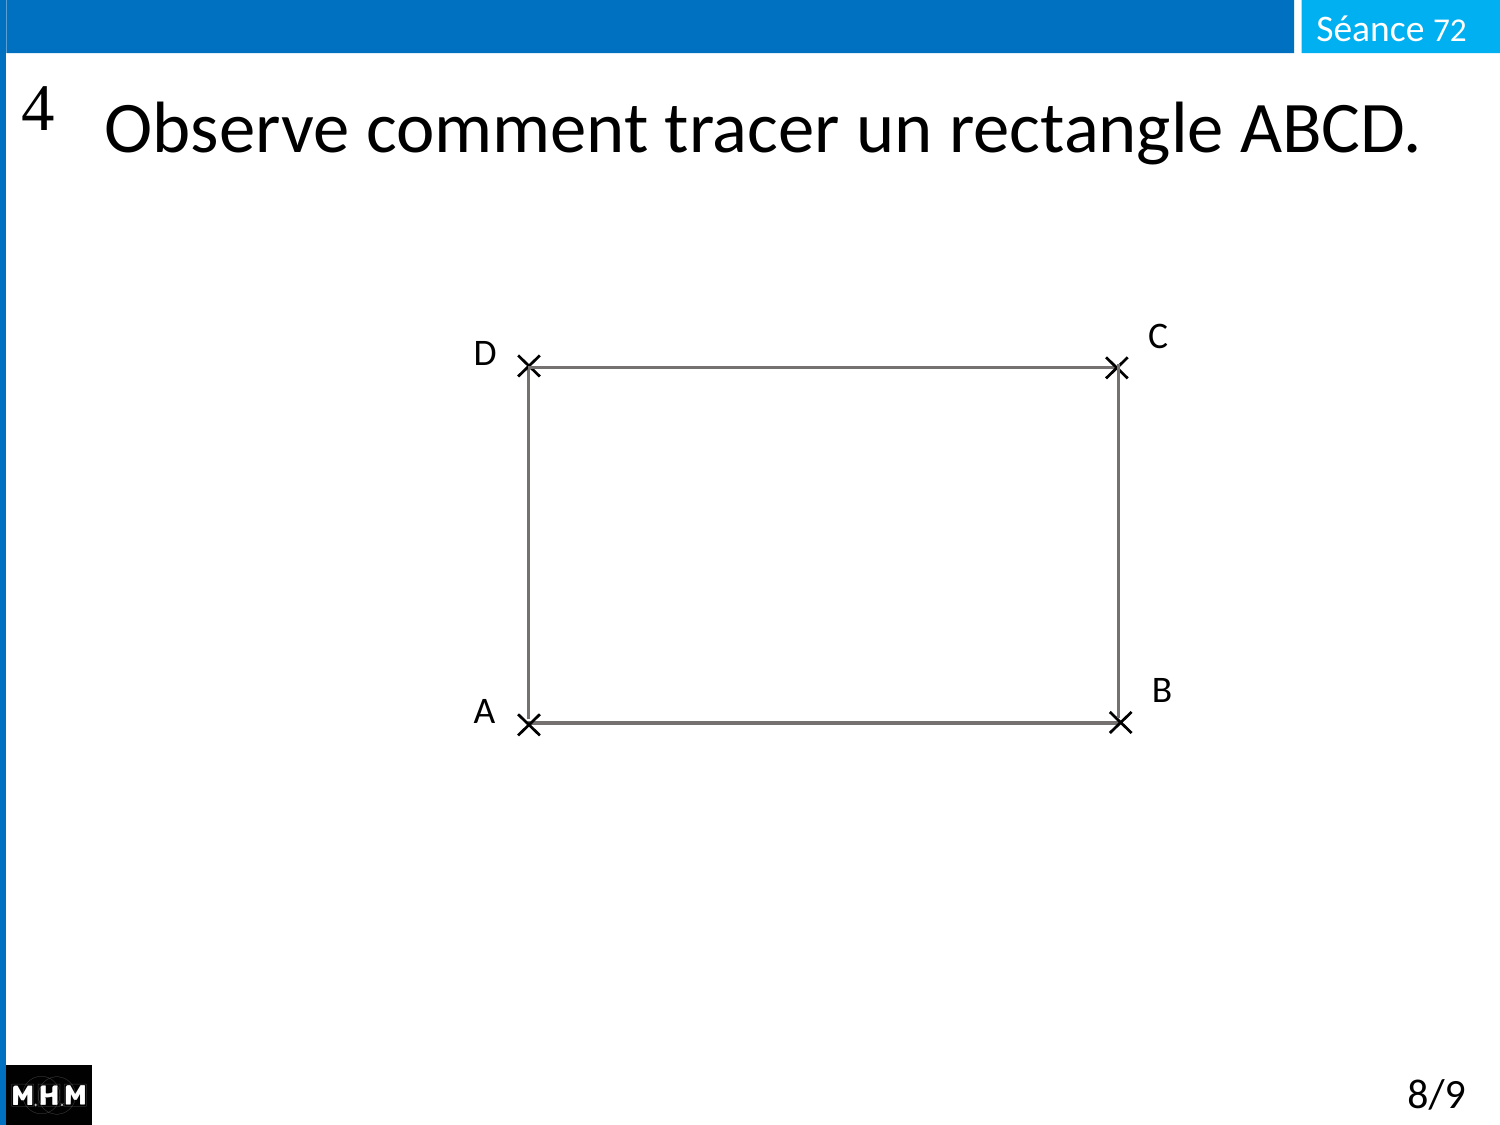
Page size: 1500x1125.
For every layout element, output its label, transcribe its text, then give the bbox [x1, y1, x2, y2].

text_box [1099, 657, 1187, 743]
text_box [1095, 303, 1183, 389]
picture [6, 1065, 92, 1125]
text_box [458, 678, 551, 746]
title Observe comment tracer un rectangle ABCD. [89, 78, 1474, 180]
list 8/9 [1373, 1064, 1500, 1125]
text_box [458, 320, 551, 387]
